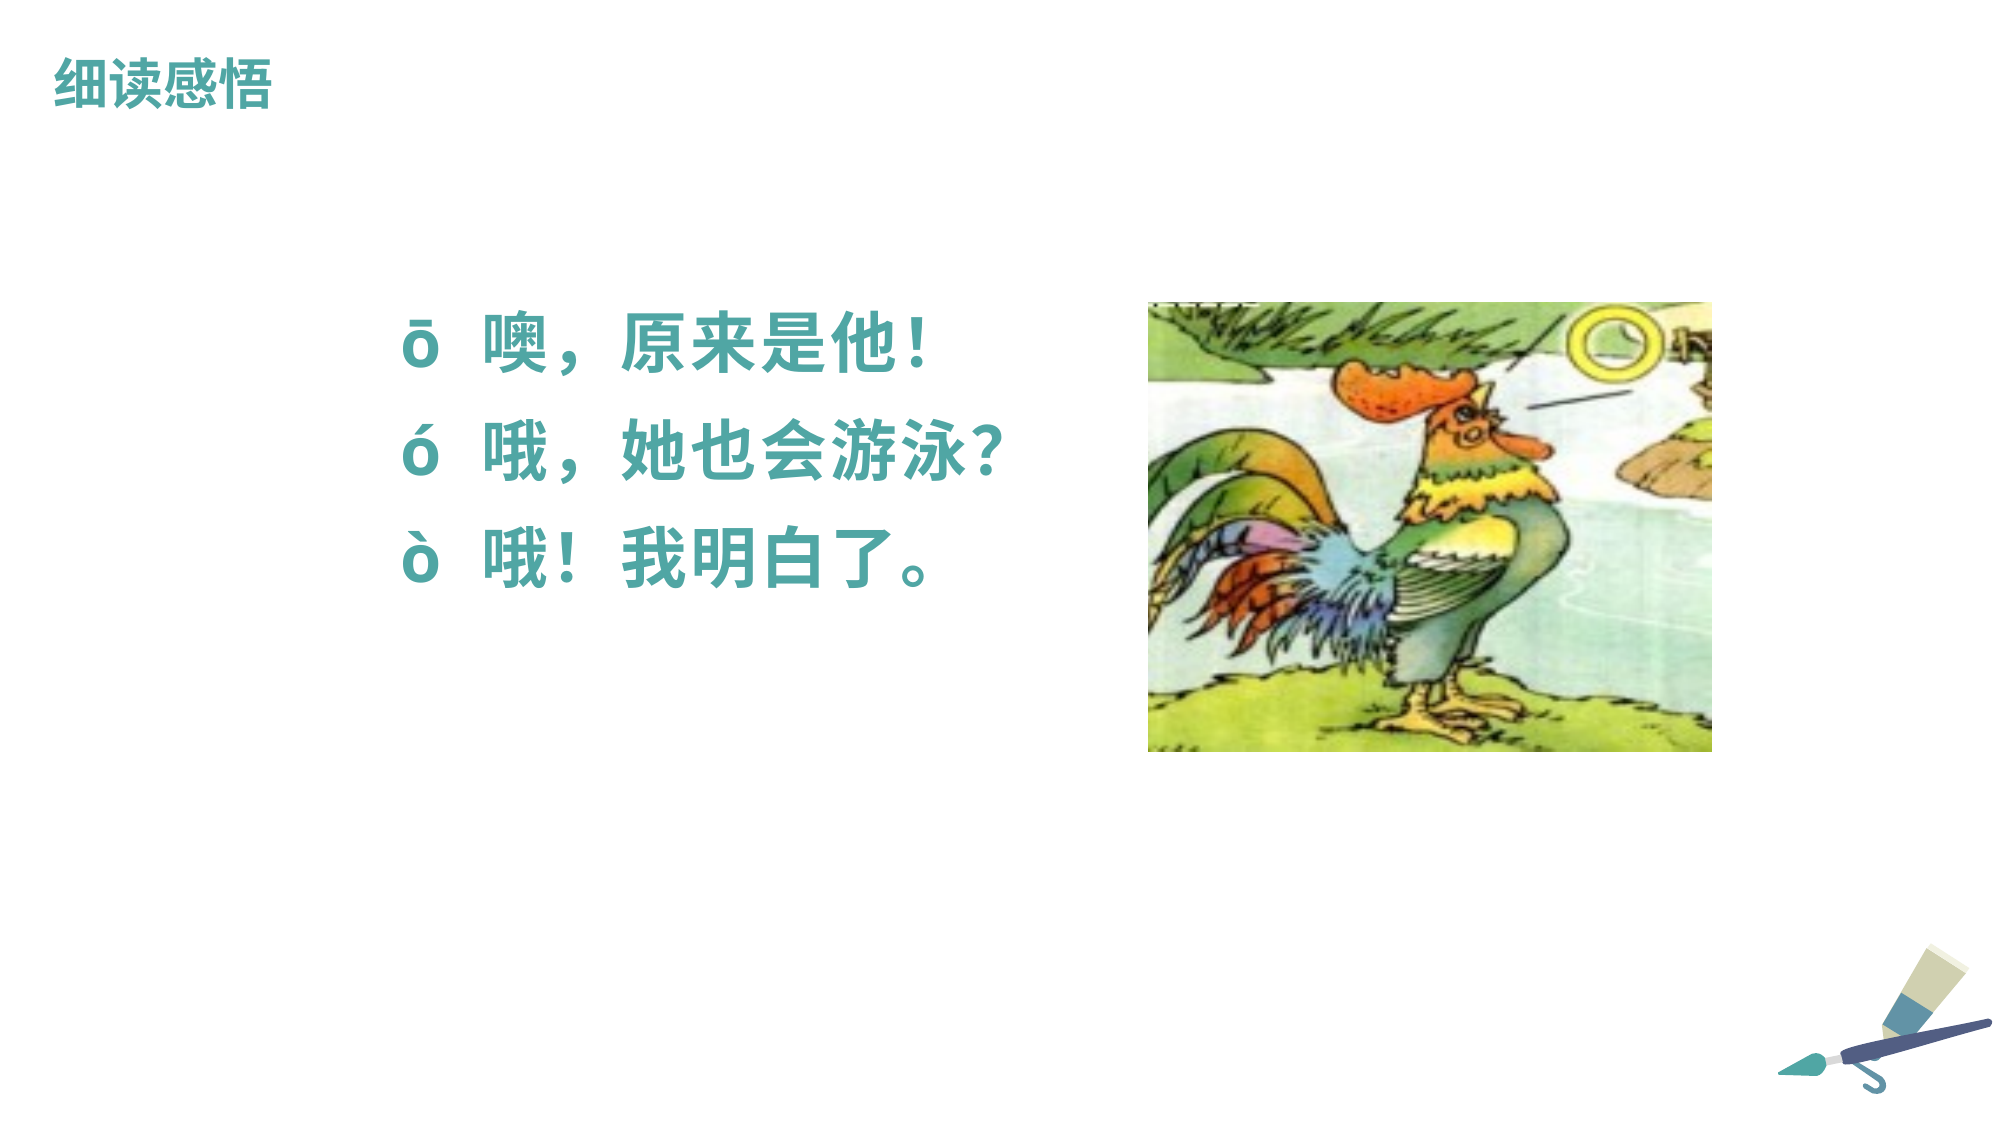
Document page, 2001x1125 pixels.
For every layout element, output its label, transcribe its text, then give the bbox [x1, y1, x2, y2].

picture [1148, 302, 1712, 752]
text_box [1811, 945, 1974, 1125]
text_box 细读感悟 [38, 42, 289, 124]
list ō 噢，原来是他！ ó 哦，她也会游泳？ ò 哦！我明白了。 [385, 302, 1574, 867]
